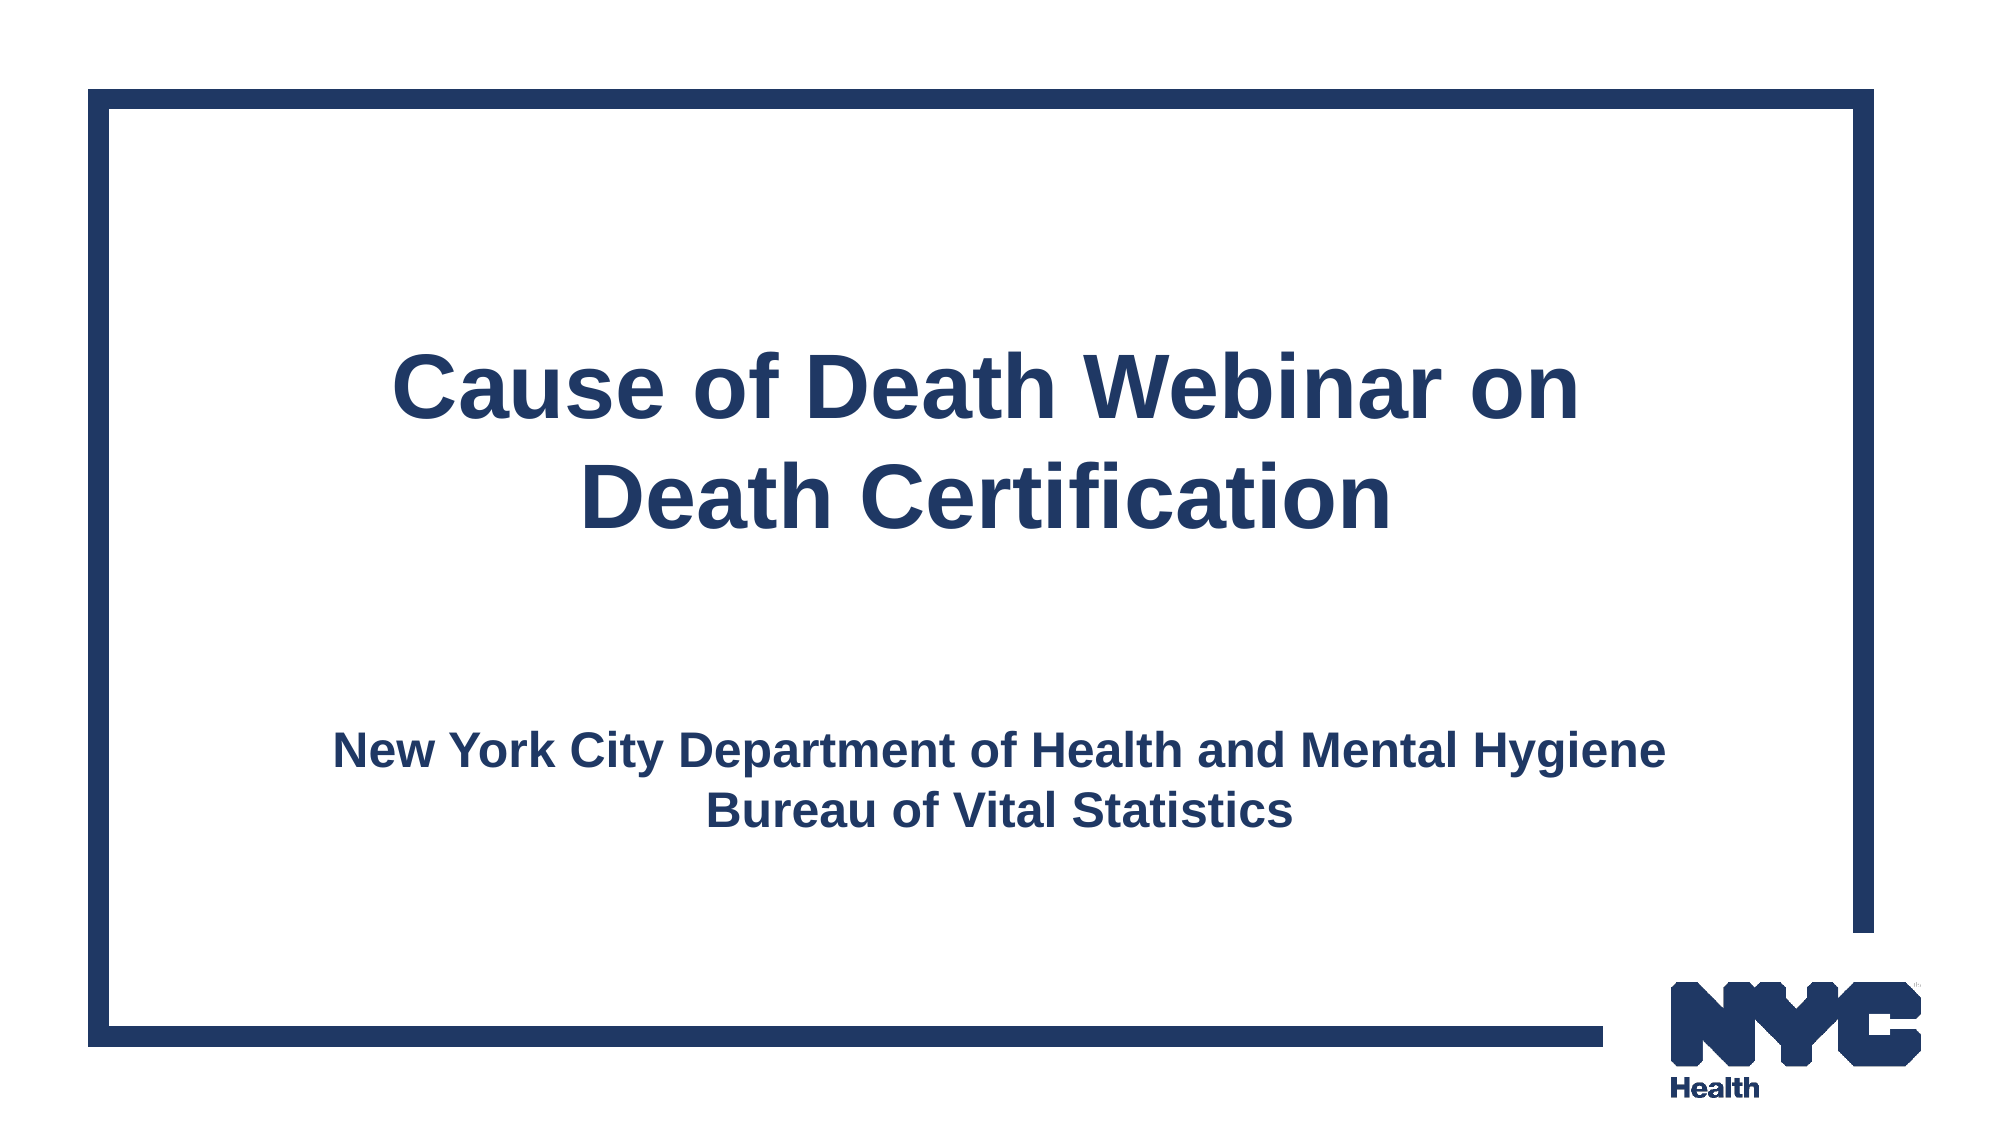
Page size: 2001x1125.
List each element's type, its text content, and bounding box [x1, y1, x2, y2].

picture [1671, 982, 1921, 1098]
text_box Cause of Death Webinar on Death Certification New York City Department of Health and Mental Hygiene Bureau of Vital Statistics [249, 482, 1750, 682]
